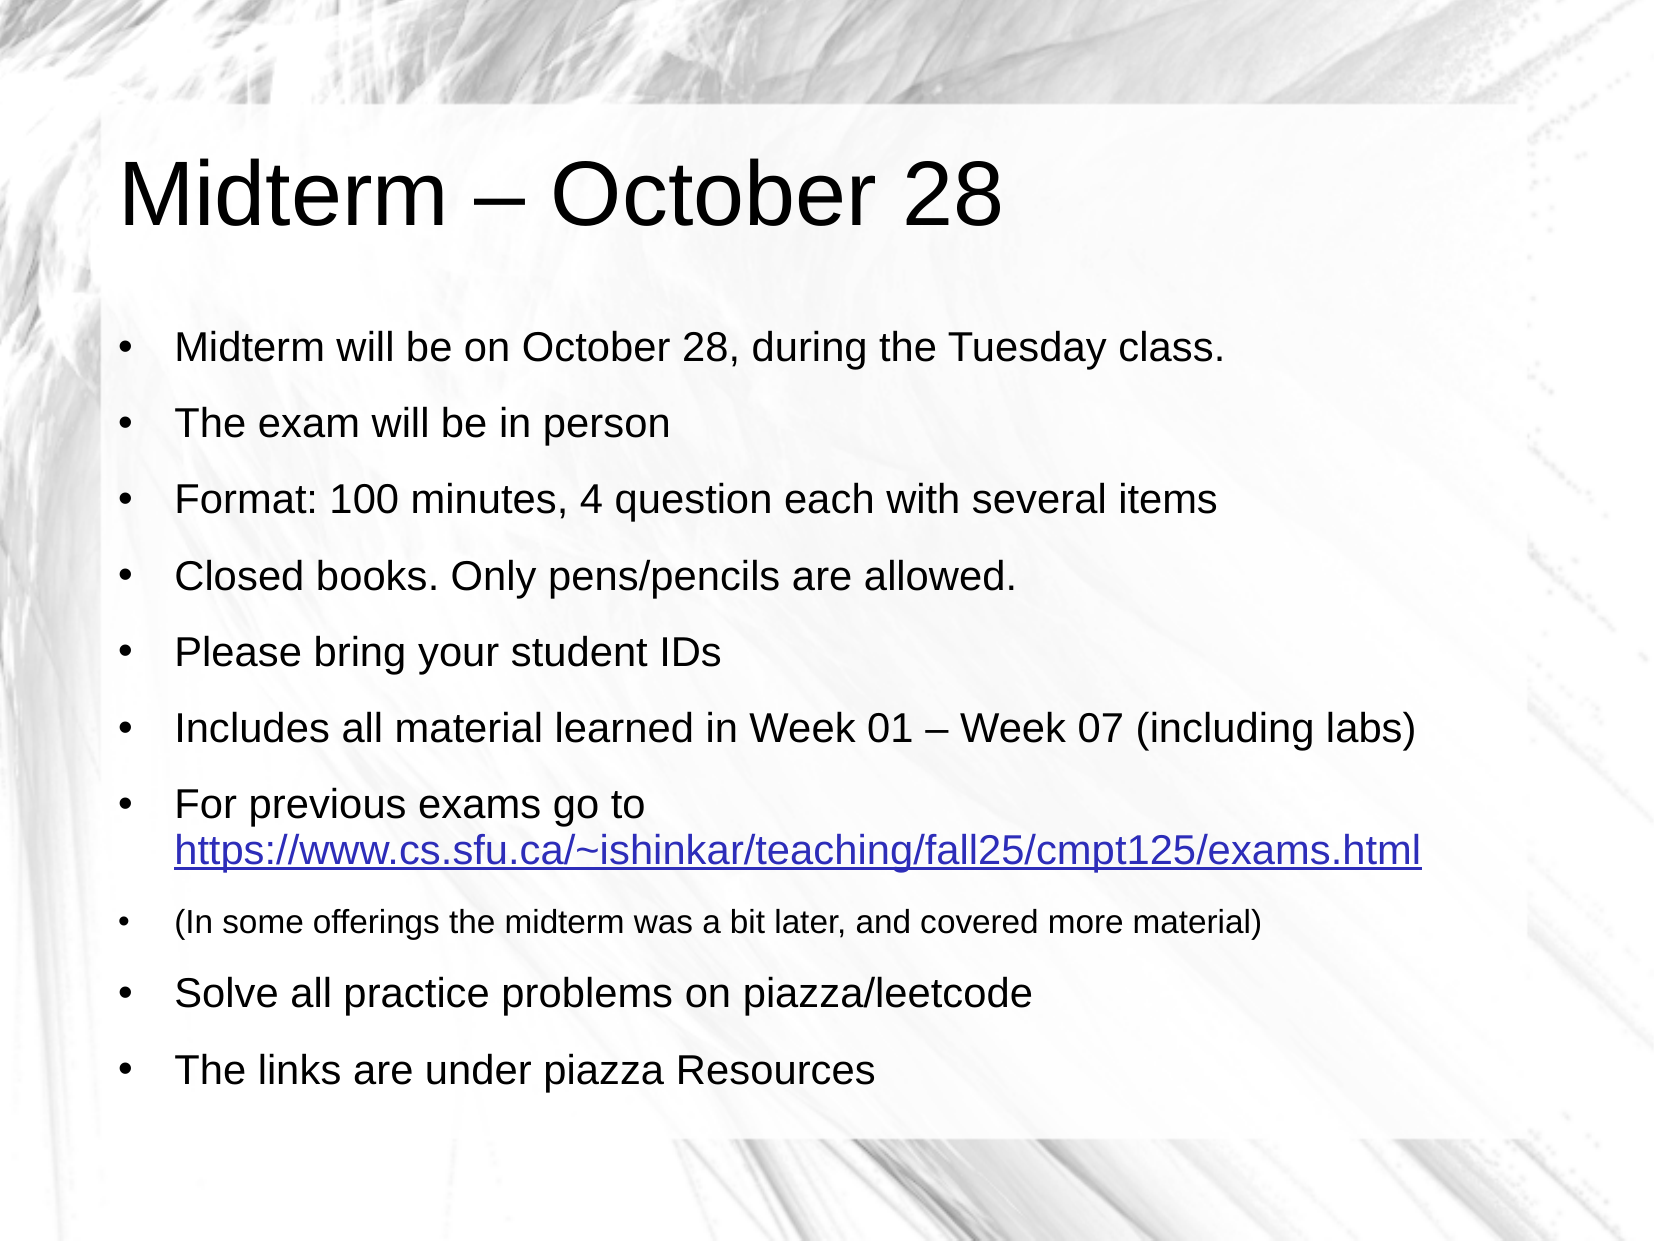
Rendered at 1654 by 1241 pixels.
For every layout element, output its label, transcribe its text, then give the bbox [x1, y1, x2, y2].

title Midterm – October 28 [118, 112, 1504, 278]
list Midterm will be on October 28, during the Tuesday class. The exam will be in person Format: 100 minutes, 4 question each with several items Closed books. Only pens/pencils are allowed. Please bring your student IDs Includes all material learned in Week 01 – Week 07 (including labs) For previous exams go to https://www.cs.sfu.ca/~ishinkar/teaching/fall25/cmpt125/exams.html (In some offerings the midterm was a bit later, and covered more material) Solve all practice problems on piazza/leetcode The links are under piazza Resources [118, 319, 1571, 1102]
picture [0, 0, 1654, 1241]
